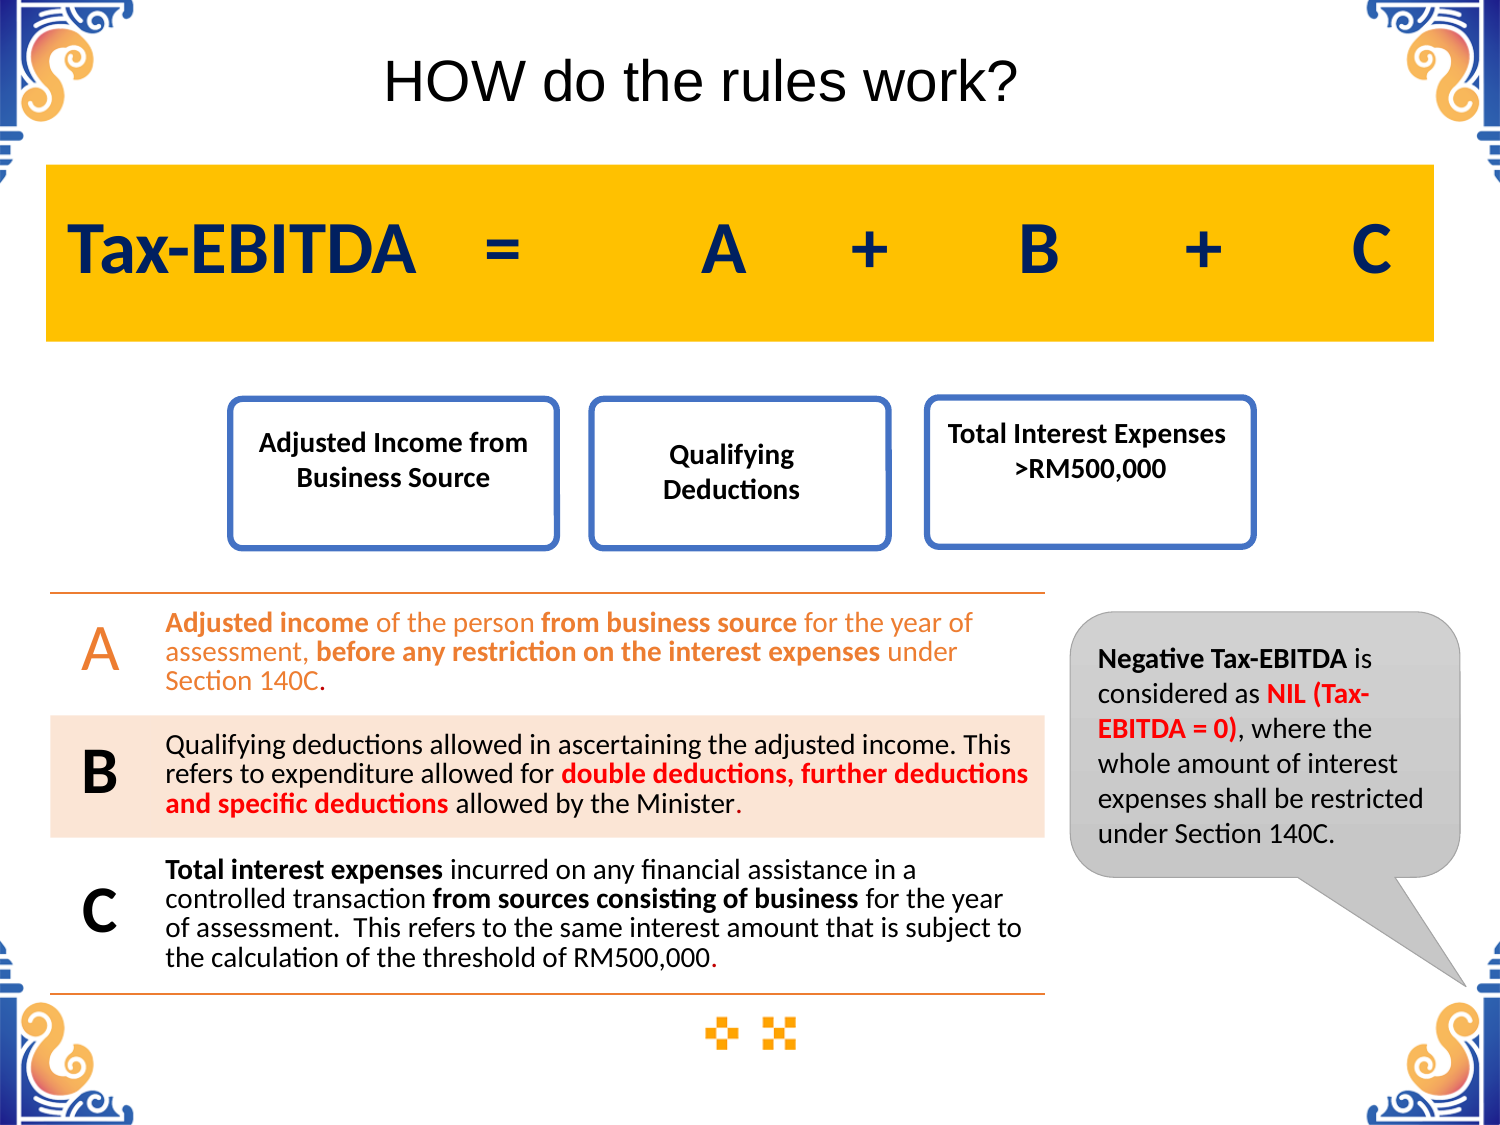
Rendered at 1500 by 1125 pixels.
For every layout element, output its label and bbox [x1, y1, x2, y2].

text_box [915, 397, 1266, 547]
text_box [230, 398, 557, 549]
picture [0, 0, 1500, 1125]
text_box [591, 398, 889, 549]
